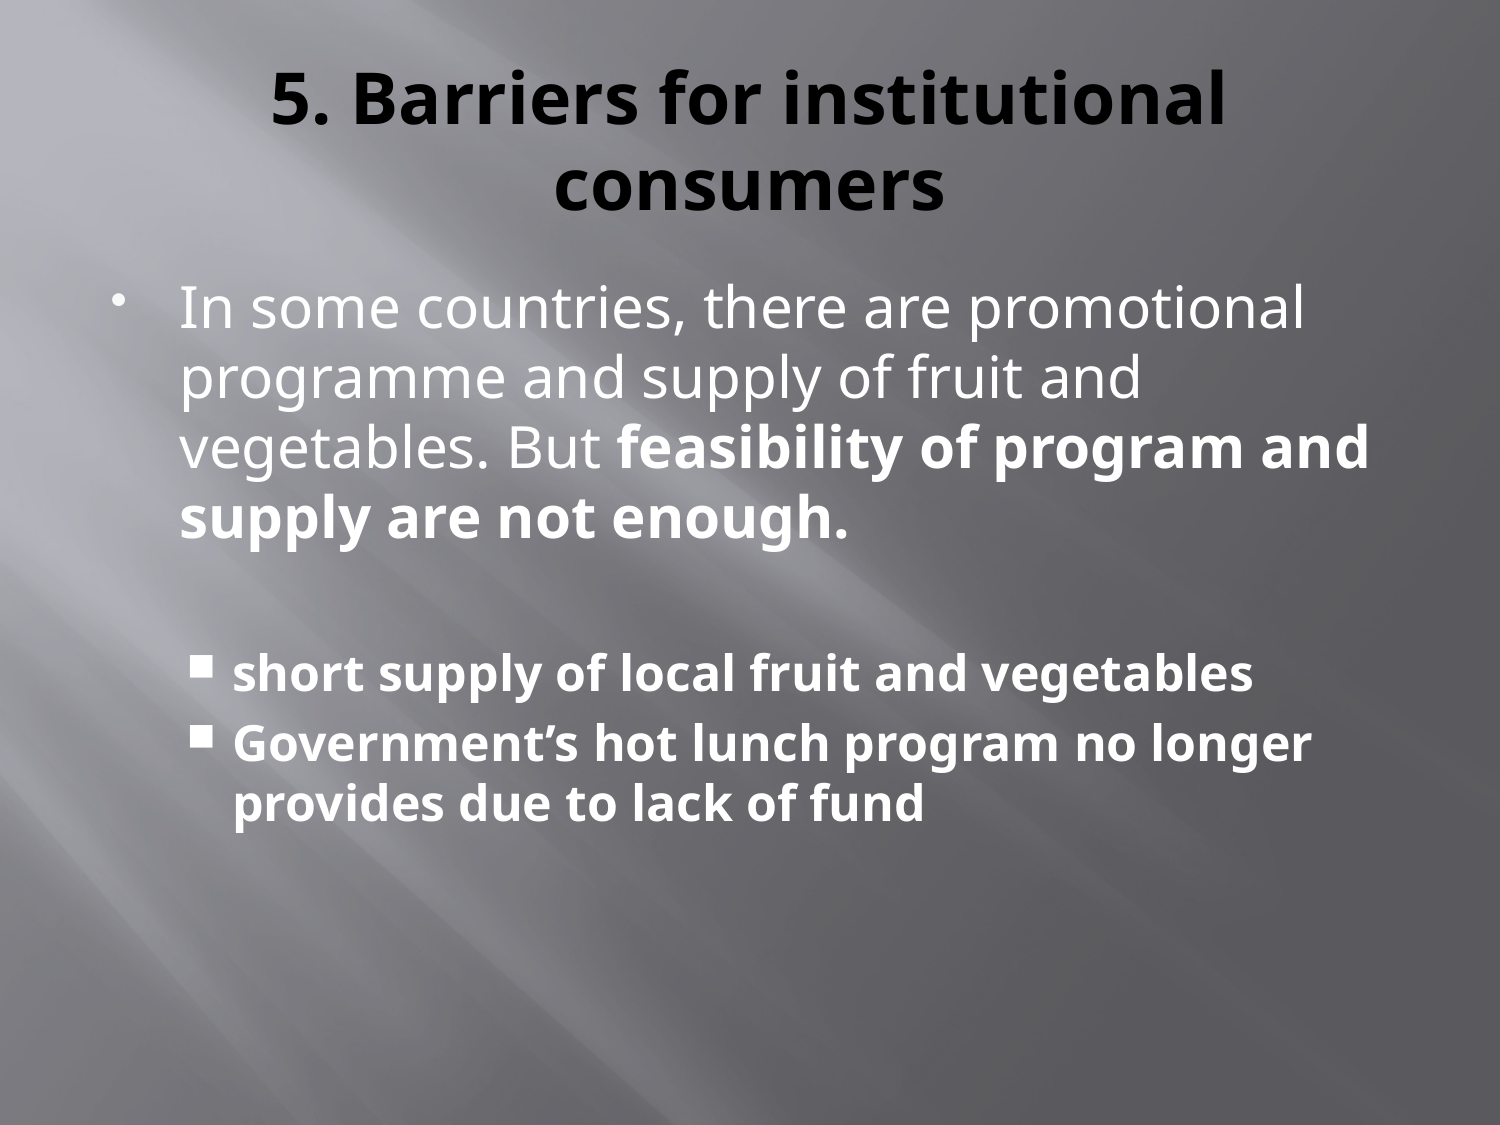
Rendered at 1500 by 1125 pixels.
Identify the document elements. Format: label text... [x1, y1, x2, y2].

list In some countries, there are promotional programme and supply of fruit and vegetables. But feasibility of program and supply are not enough. short supply of local fruit and vegetables Government’s hot lunch program no longer provides due to lack of fund [75, 262, 1425, 1035]
title 5. Barriers for institutional consumers [75, 45, 1425, 233]
